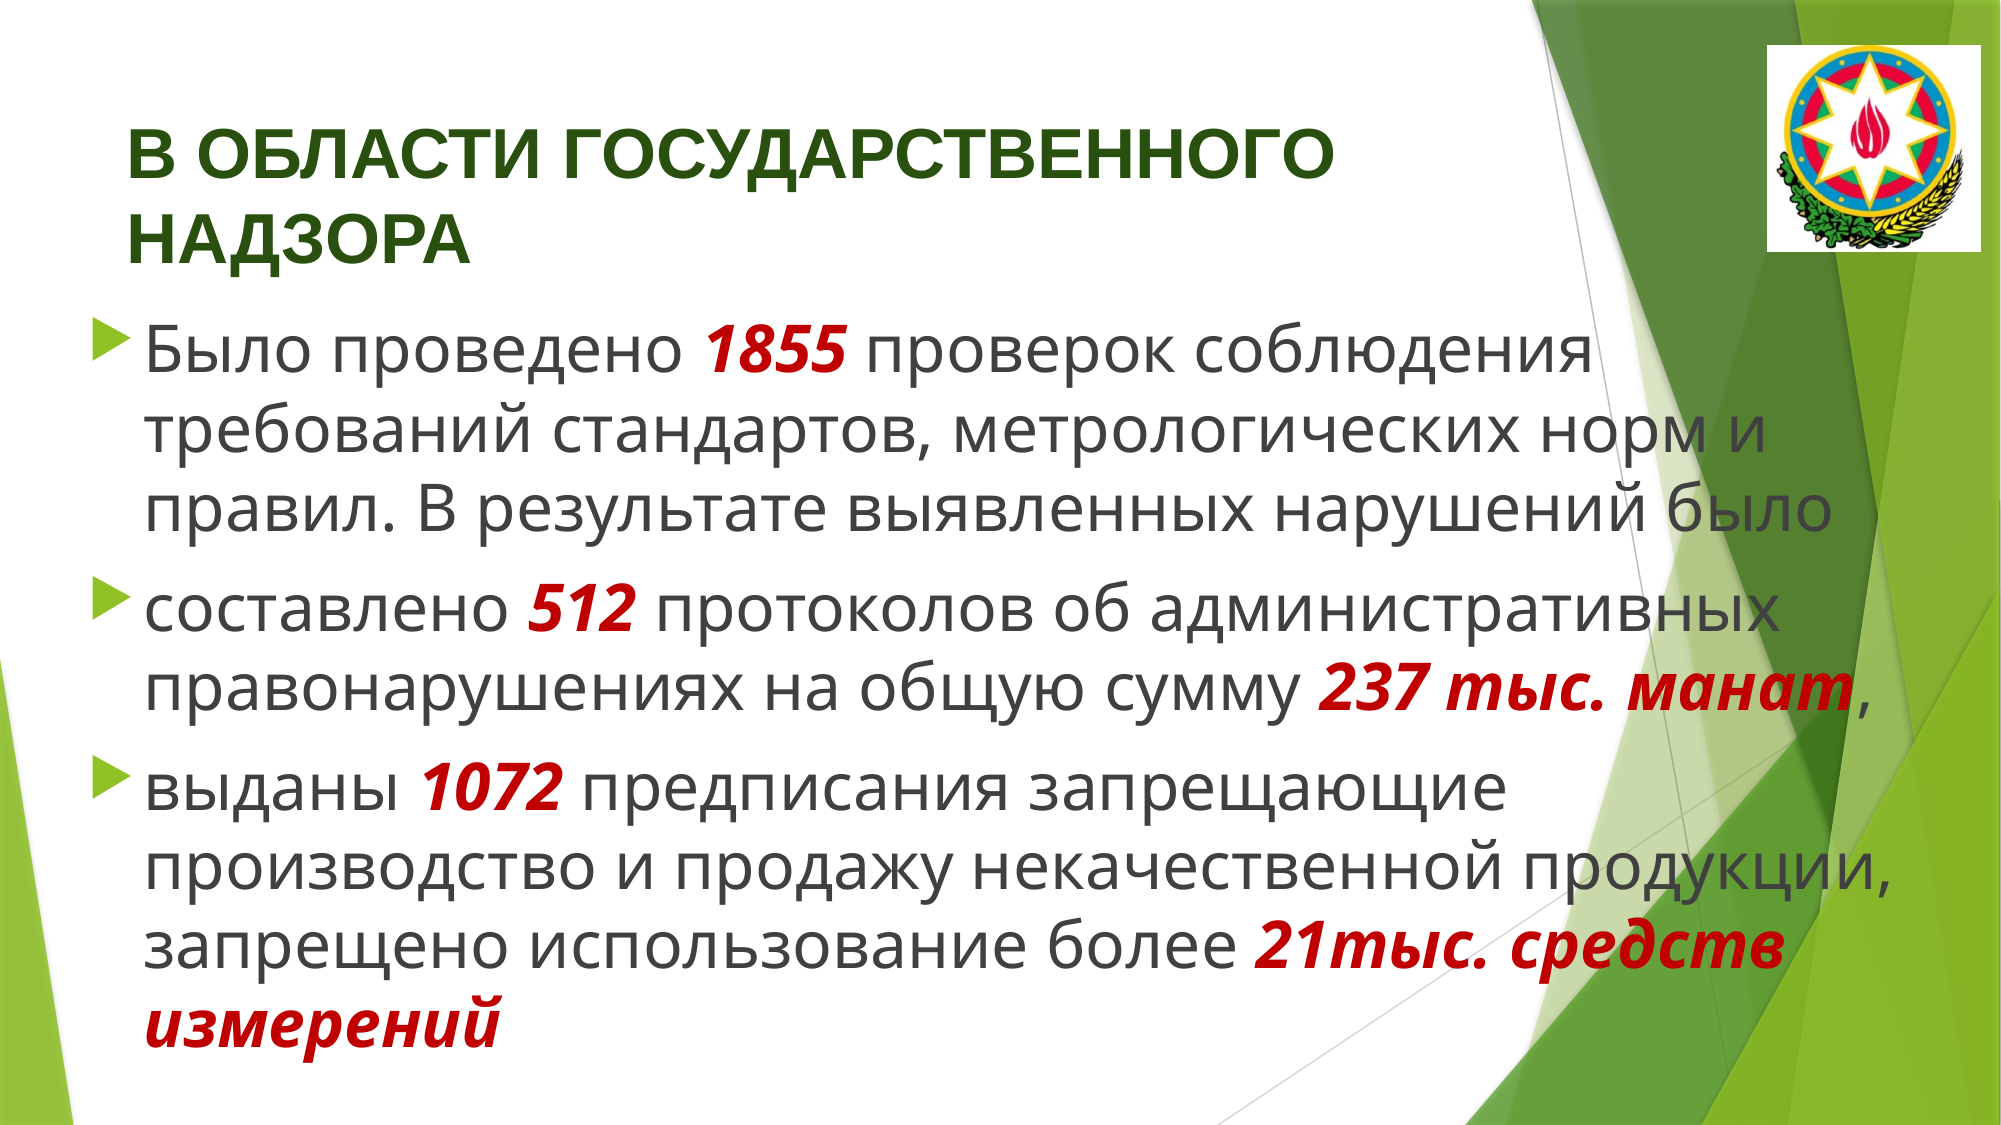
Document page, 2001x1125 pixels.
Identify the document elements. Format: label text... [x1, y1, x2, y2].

title В ОБЛАСТИ ГОСУДАРСТВЕННОГО НАДЗОРА [111, 99, 1522, 299]
picture [1766, 44, 1982, 252]
list Было проведено 1855 проверок соблюдения требований стандартов, метрологических норм и правил. В результате выявленных нарушений было составлено 512 протоколов об административных правонарушениях на общую сумму 237 тыс. манат, выданы 1072 предписания запрещающие производство и продажу некачественной продукции, запрещено использование более 21тыс. средств измерений [72, 299, 1931, 1075]
